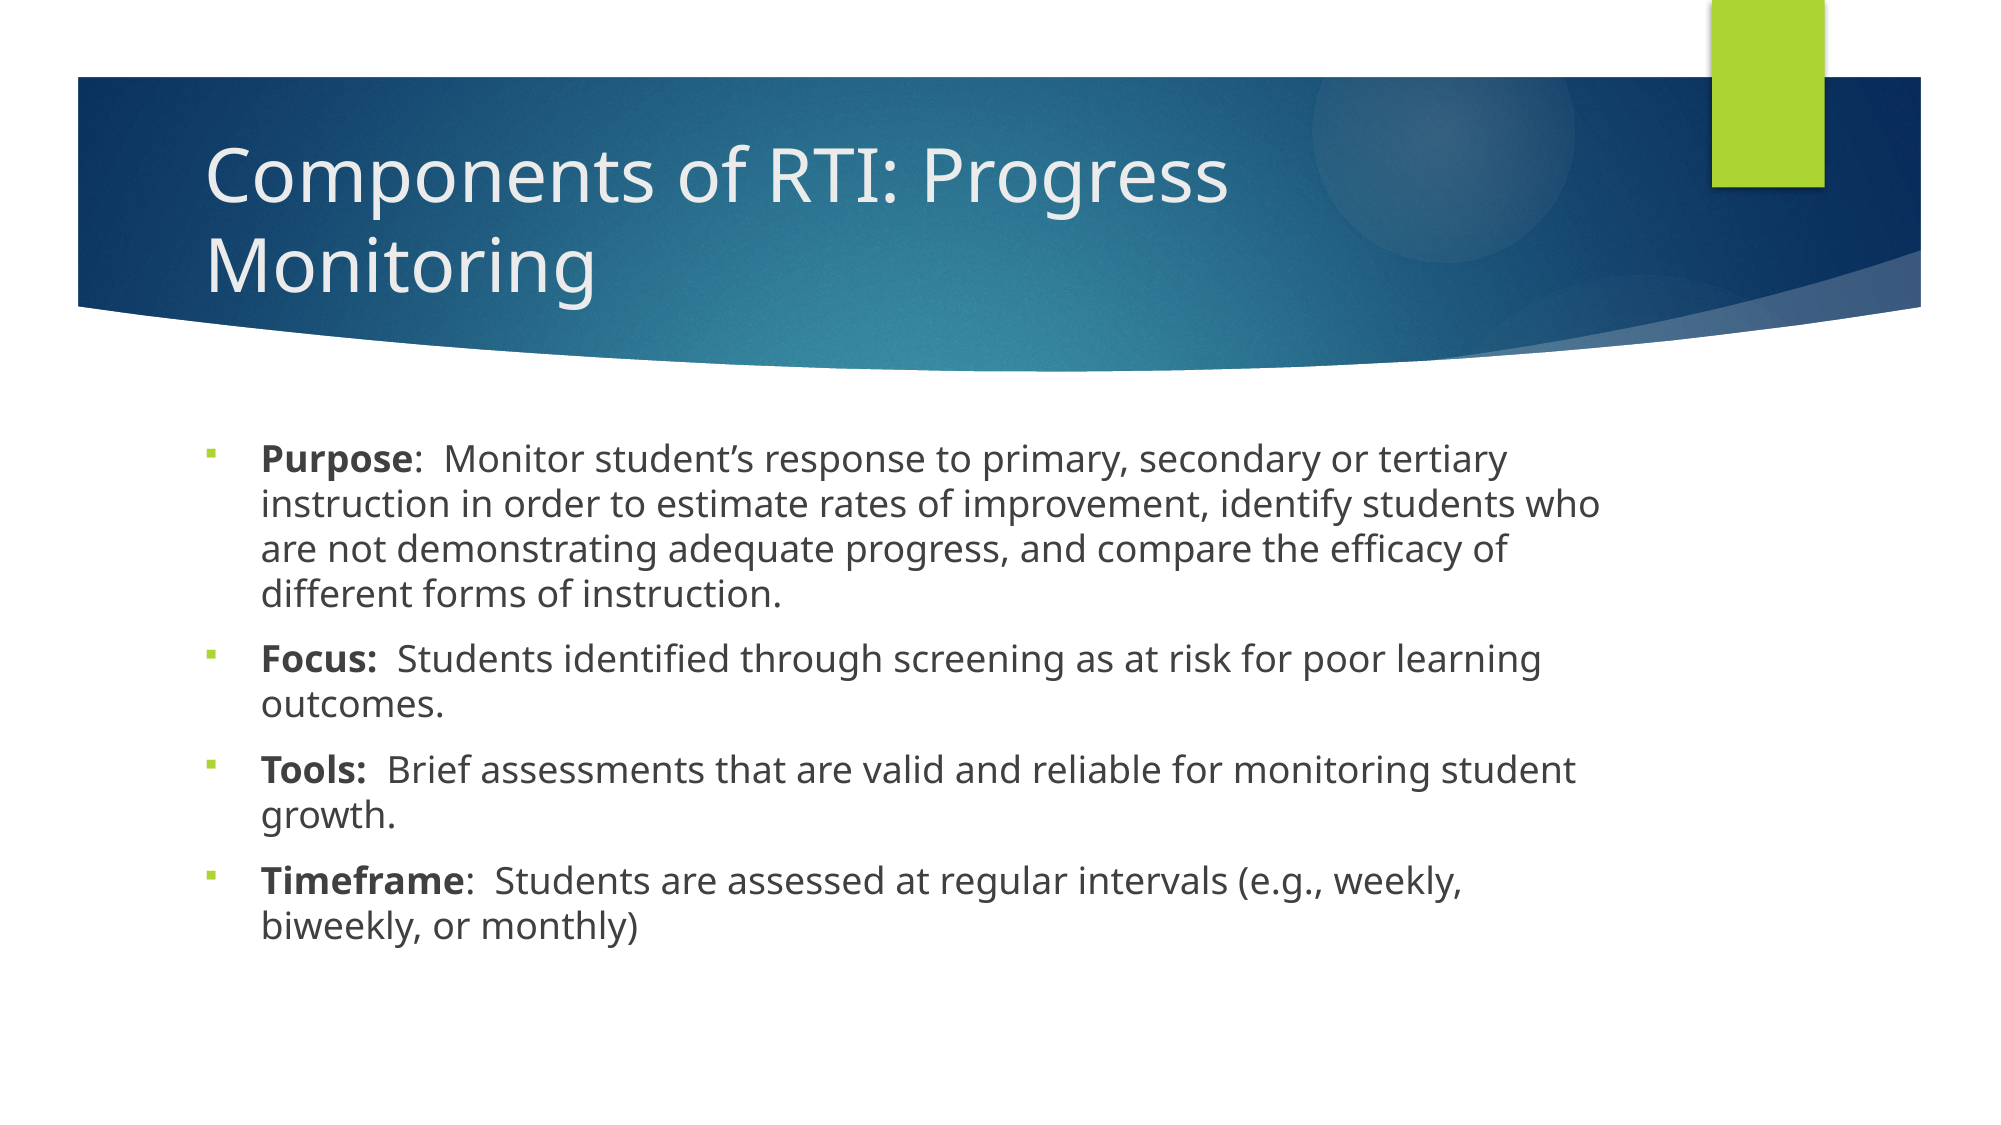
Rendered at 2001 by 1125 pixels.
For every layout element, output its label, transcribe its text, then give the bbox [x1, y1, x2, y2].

list Purpose: Monitor student’s response to primary, secondary or tertiary instruction in order to estimate rates of improvement, identify students who are not demonstrating adequate progress, and compare the efficacy of different forms of instruction. Focus: Students identified through screening as at risk for poor learning outcomes. Tools: Brief assessments that are valid and reliable for monitoring student growth. Timeframe: Students are assessed at regular intervals (e.g., weekly, biweekly, or monthly) [189, 427, 1627, 988]
title Components of RTI: Progress Monitoring [189, 159, 1627, 276]
